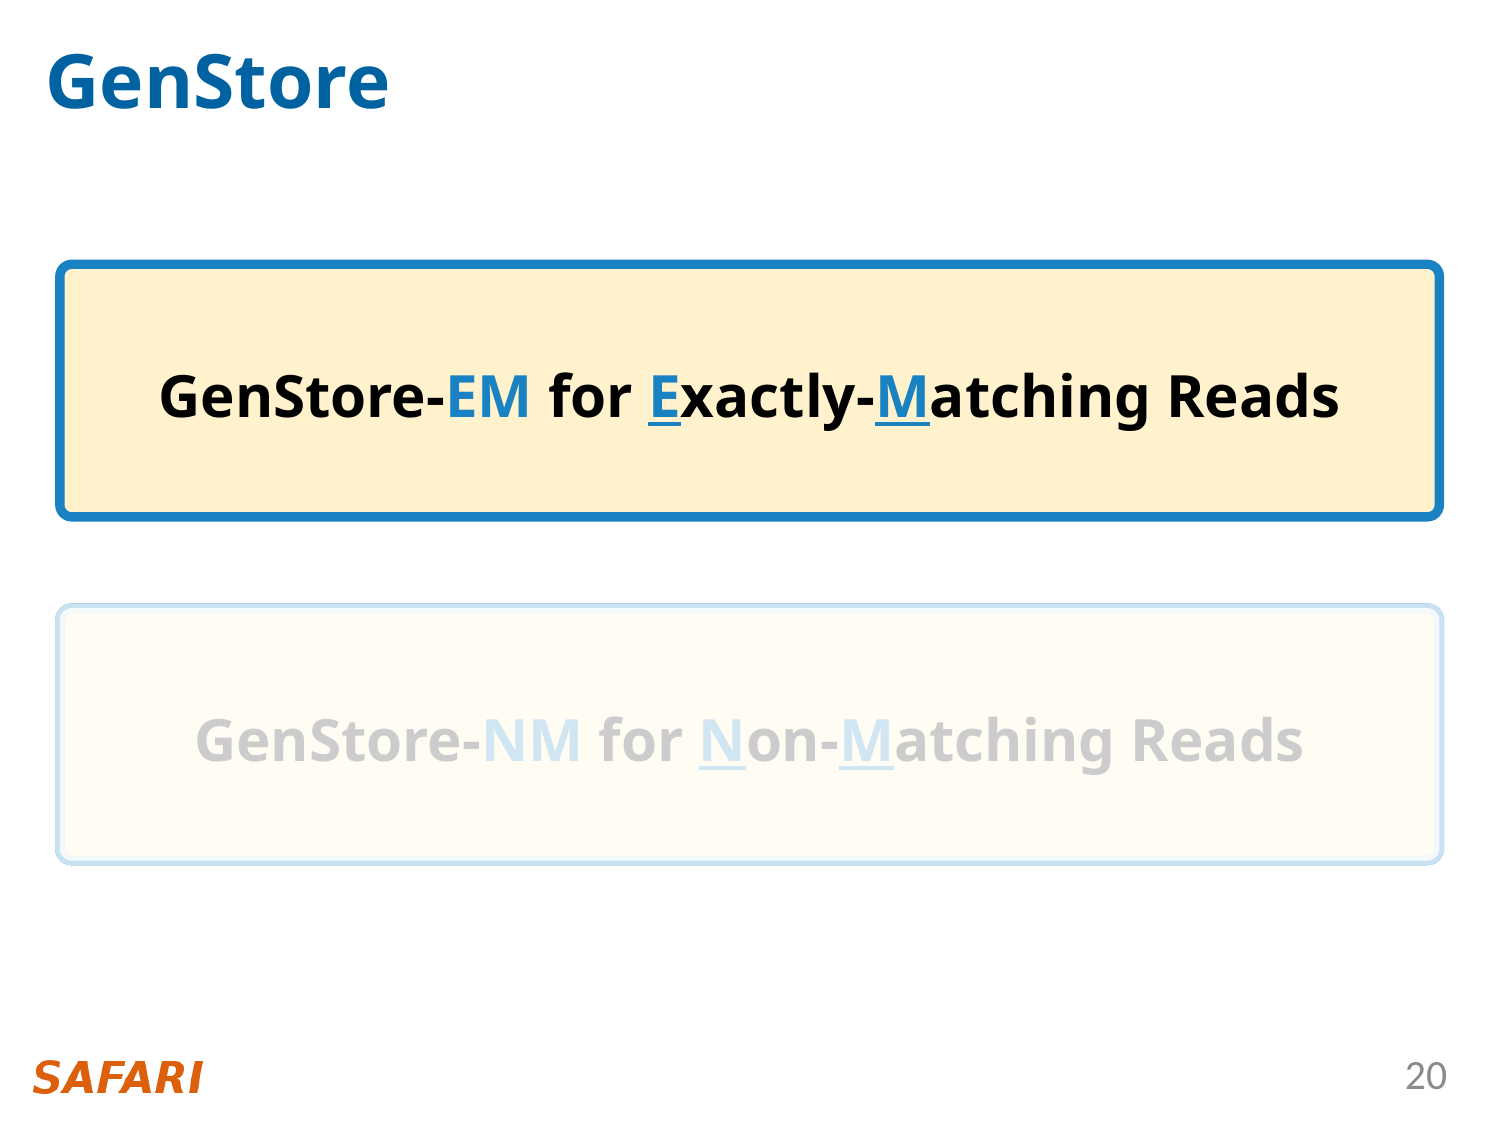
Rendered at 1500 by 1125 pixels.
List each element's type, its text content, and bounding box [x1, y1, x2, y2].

text_box GenStore-EM for Exactly-Matching Reads [59, 264, 1440, 517]
text_box [59, 608, 1440, 861]
title GenStore [31, 15, 1475, 143]
picture [31, 1051, 209, 1104]
